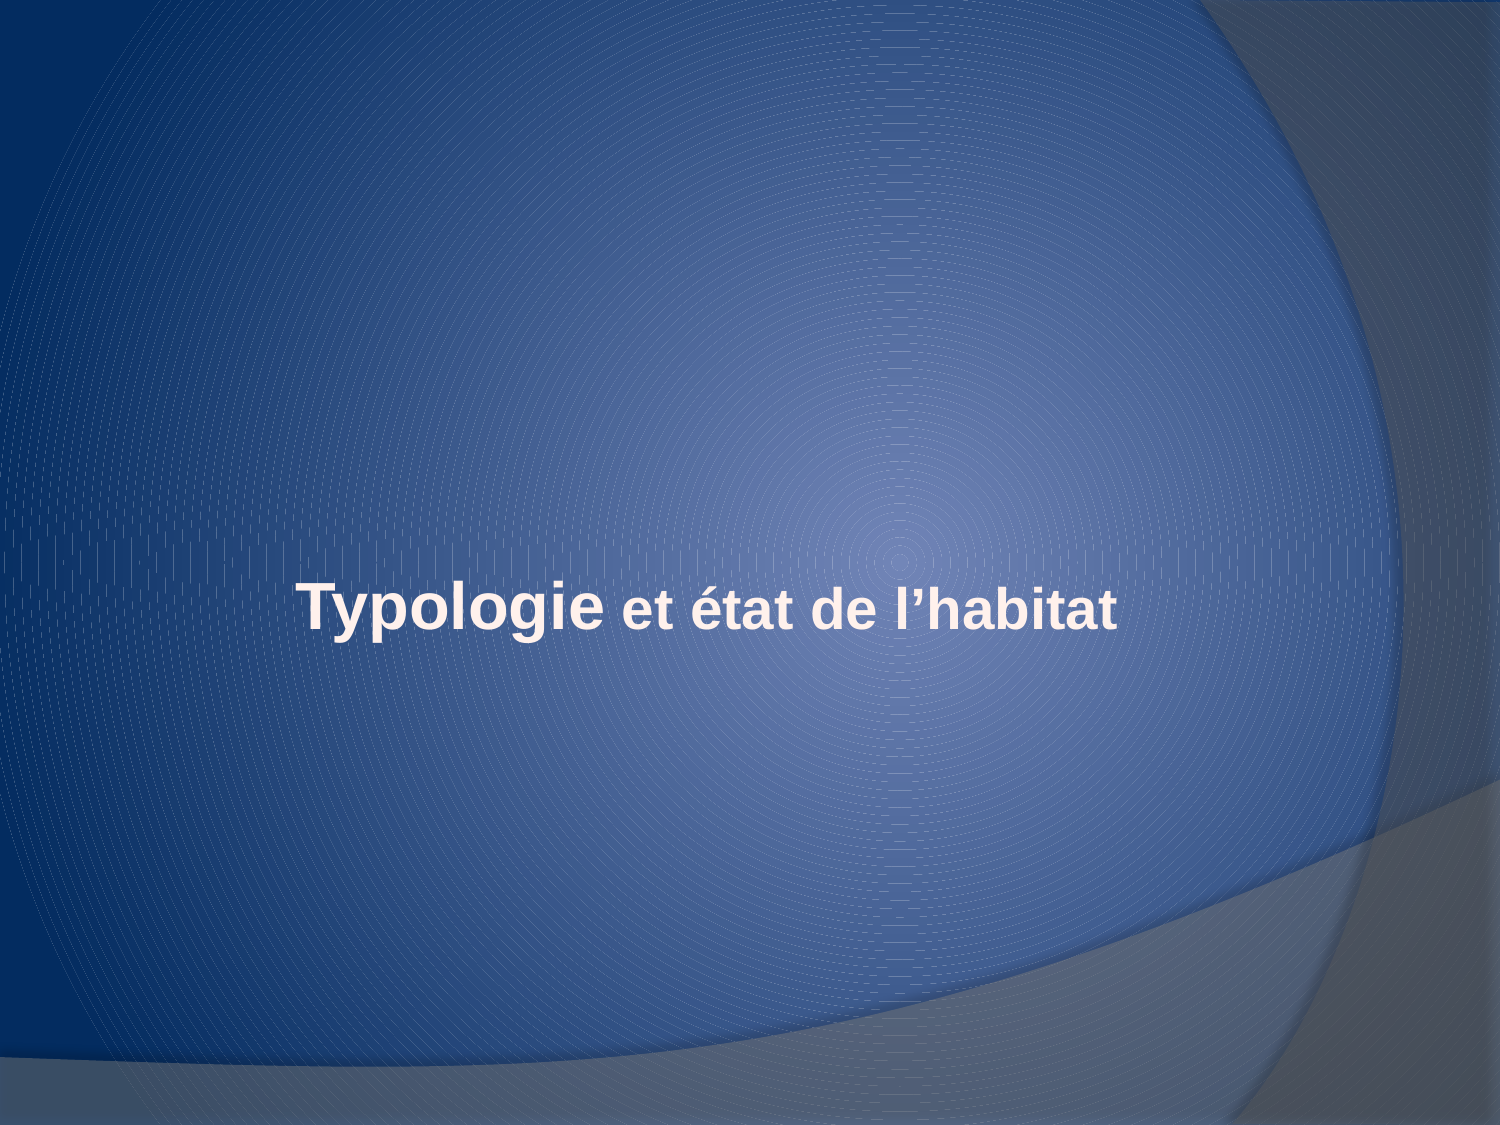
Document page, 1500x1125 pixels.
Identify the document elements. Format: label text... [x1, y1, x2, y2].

text_box Typologie et état de l’habitat [281, 515, 1218, 651]
